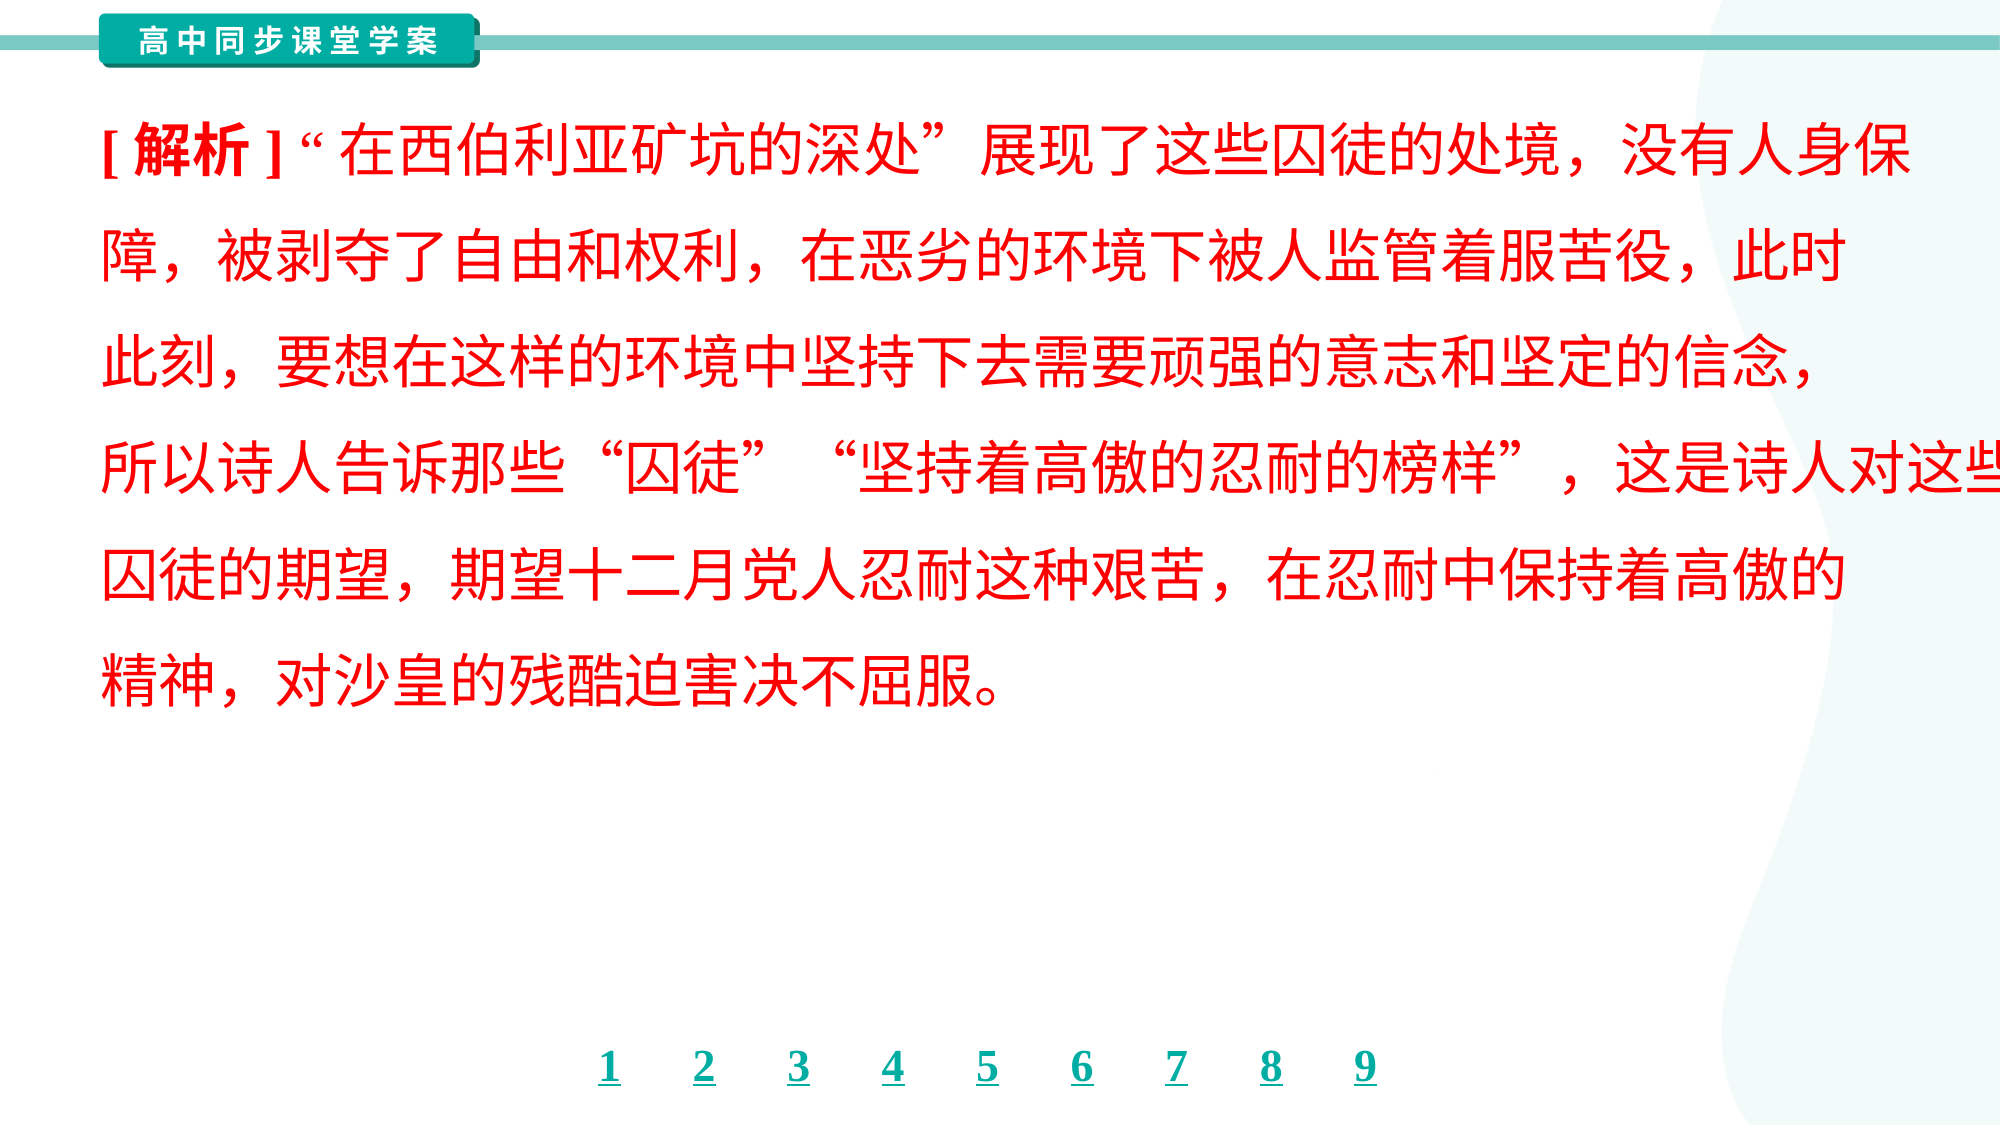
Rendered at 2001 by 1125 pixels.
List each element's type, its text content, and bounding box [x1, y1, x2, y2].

text_box [解析] “在西伯利亚矿坑的深处”展现了这些囚徒的处境，没有人身保 障，被剥夺了自由和权利，在恶劣的环境下被人监管着服苦役，此时 此刻，要想在这样的环境中坚持下去需要顽强的意志和坚定的信念， 所以诗人告诉那些“囚徒”“坚持着高傲的忍耐的榜样”，这是诗人对这些 囚徒的期望，期望十二月党人忍耐这种艰苦，在忍耐中保持着高傲的 精神，对沙皇的残酷迫害决不屈服。 [100, 76, 1899, 715]
picture [0, 0, 2000, 1125]
